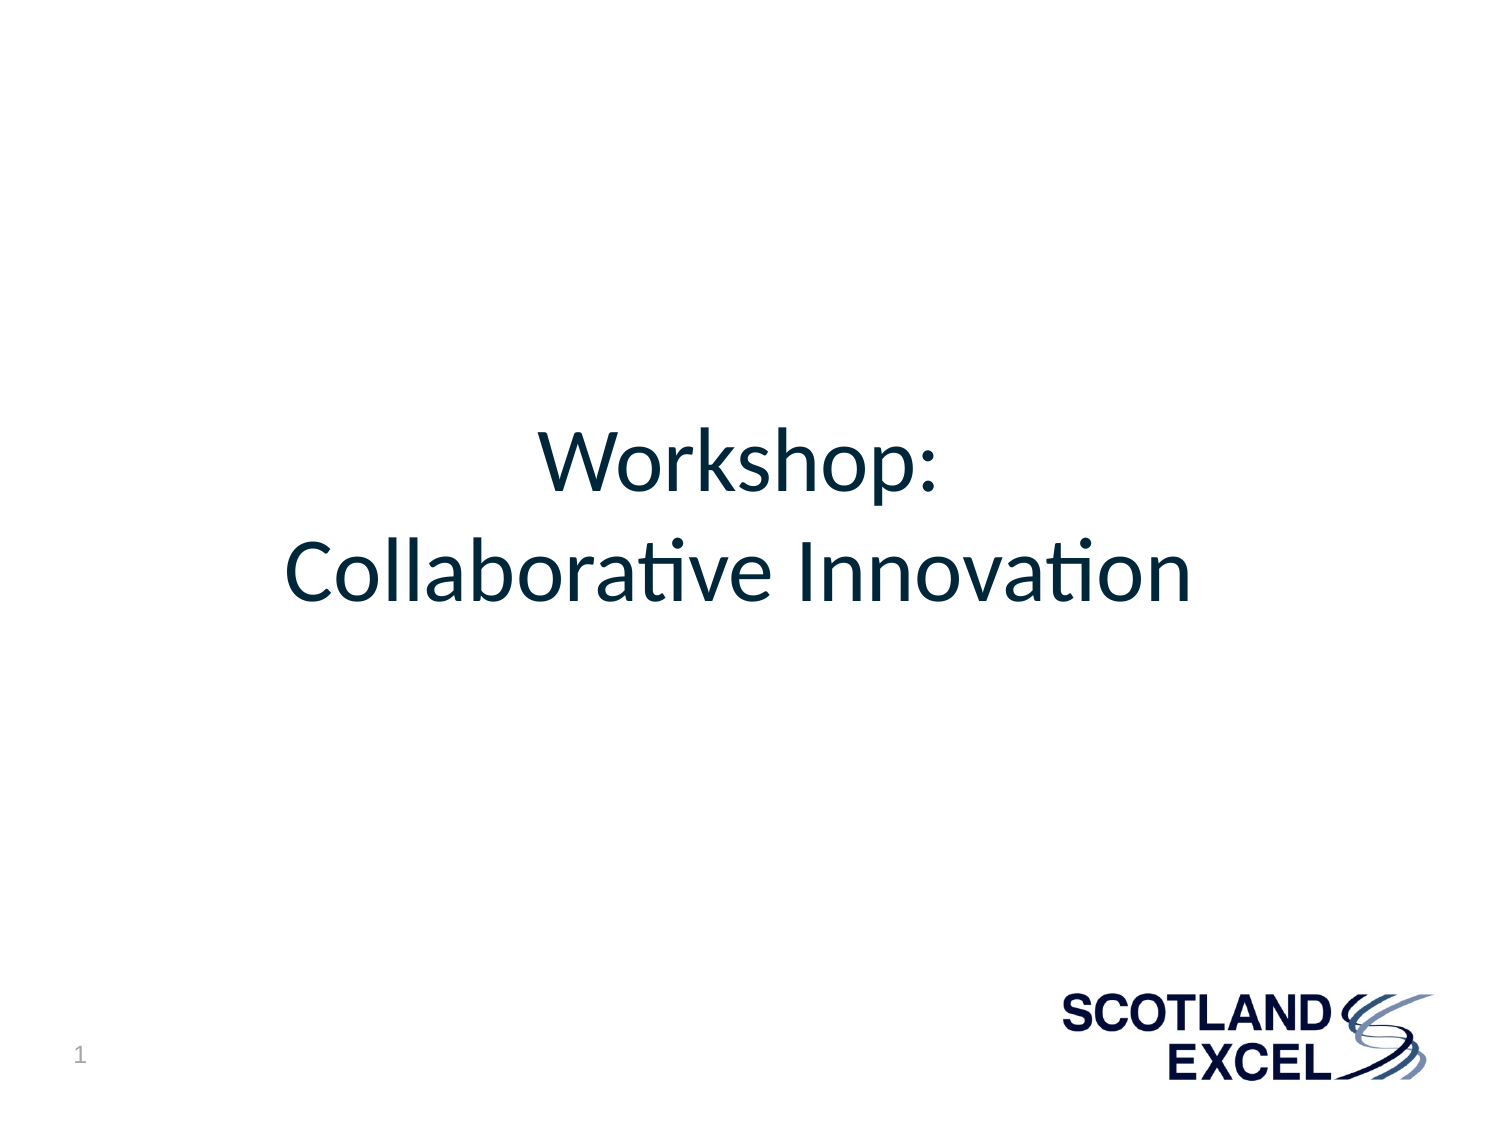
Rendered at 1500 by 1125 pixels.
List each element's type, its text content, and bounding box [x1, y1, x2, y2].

picture [1033, 964, 1459, 1103]
title Workshop: Collaborative Innovation [112, 314, 1388, 706]
